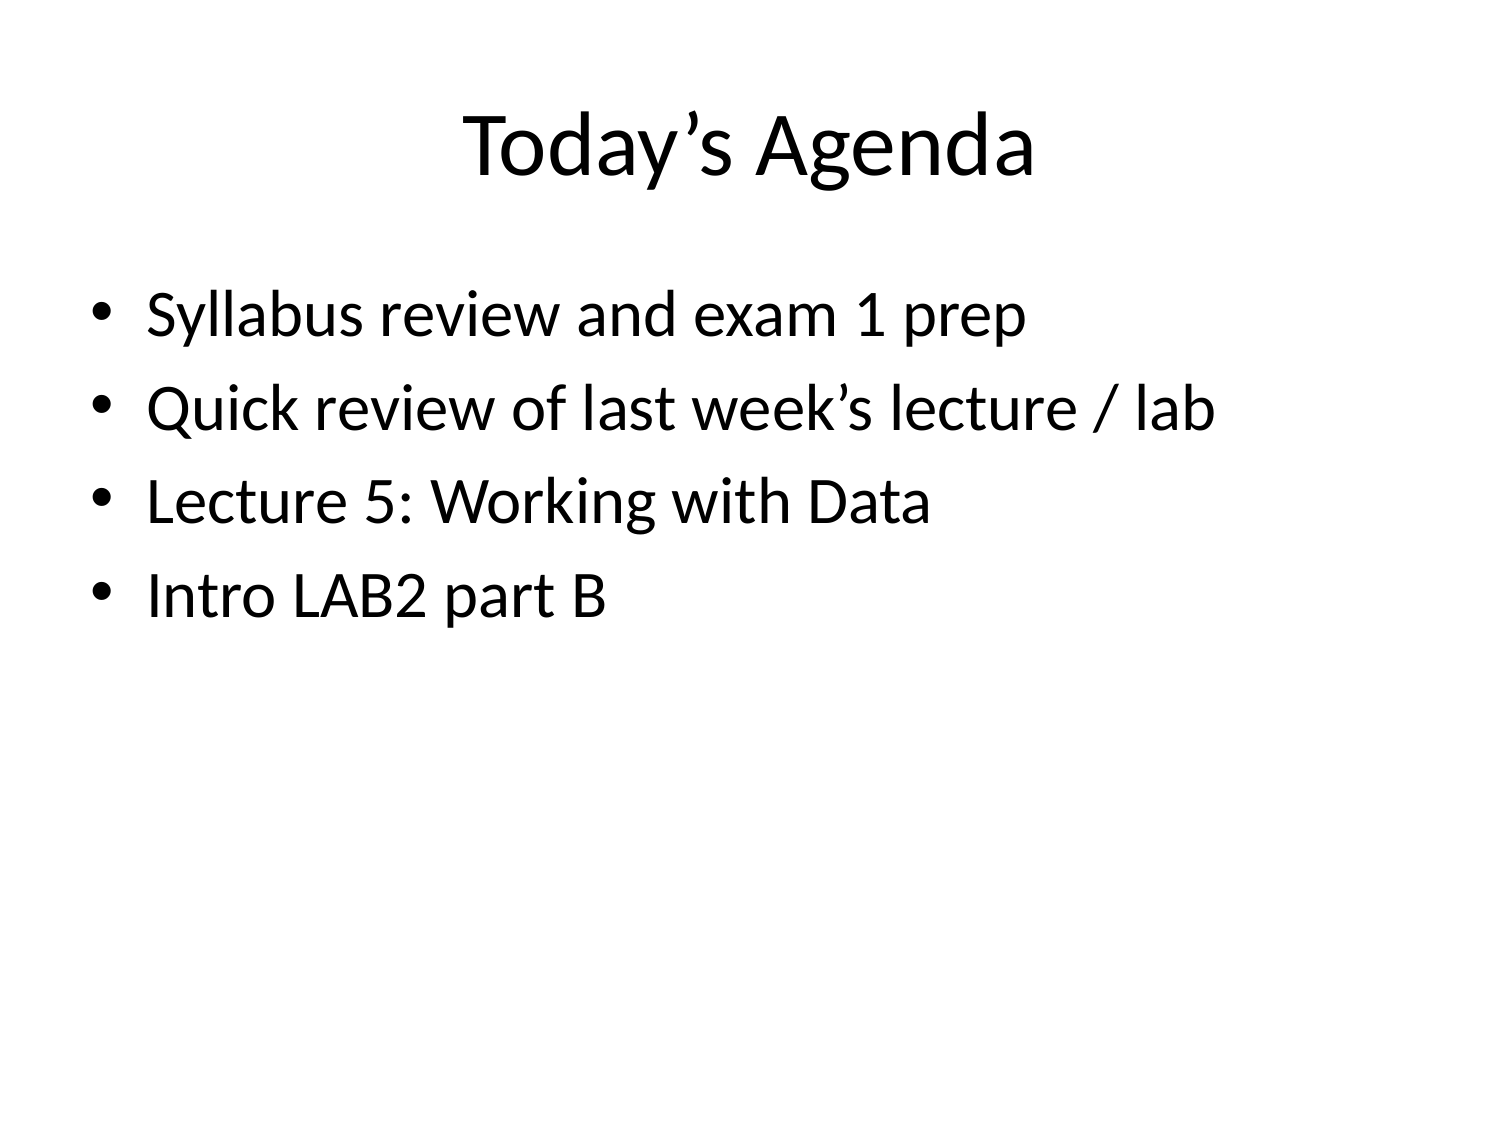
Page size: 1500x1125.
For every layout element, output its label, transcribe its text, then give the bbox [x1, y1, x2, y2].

list Syllabus review and exam 1 prep Quick review of last week’s lecture / lab Lecture 5: Working with Data Intro LAB2 part B [75, 262, 1425, 1005]
title Today’s Agenda [75, 45, 1425, 233]
